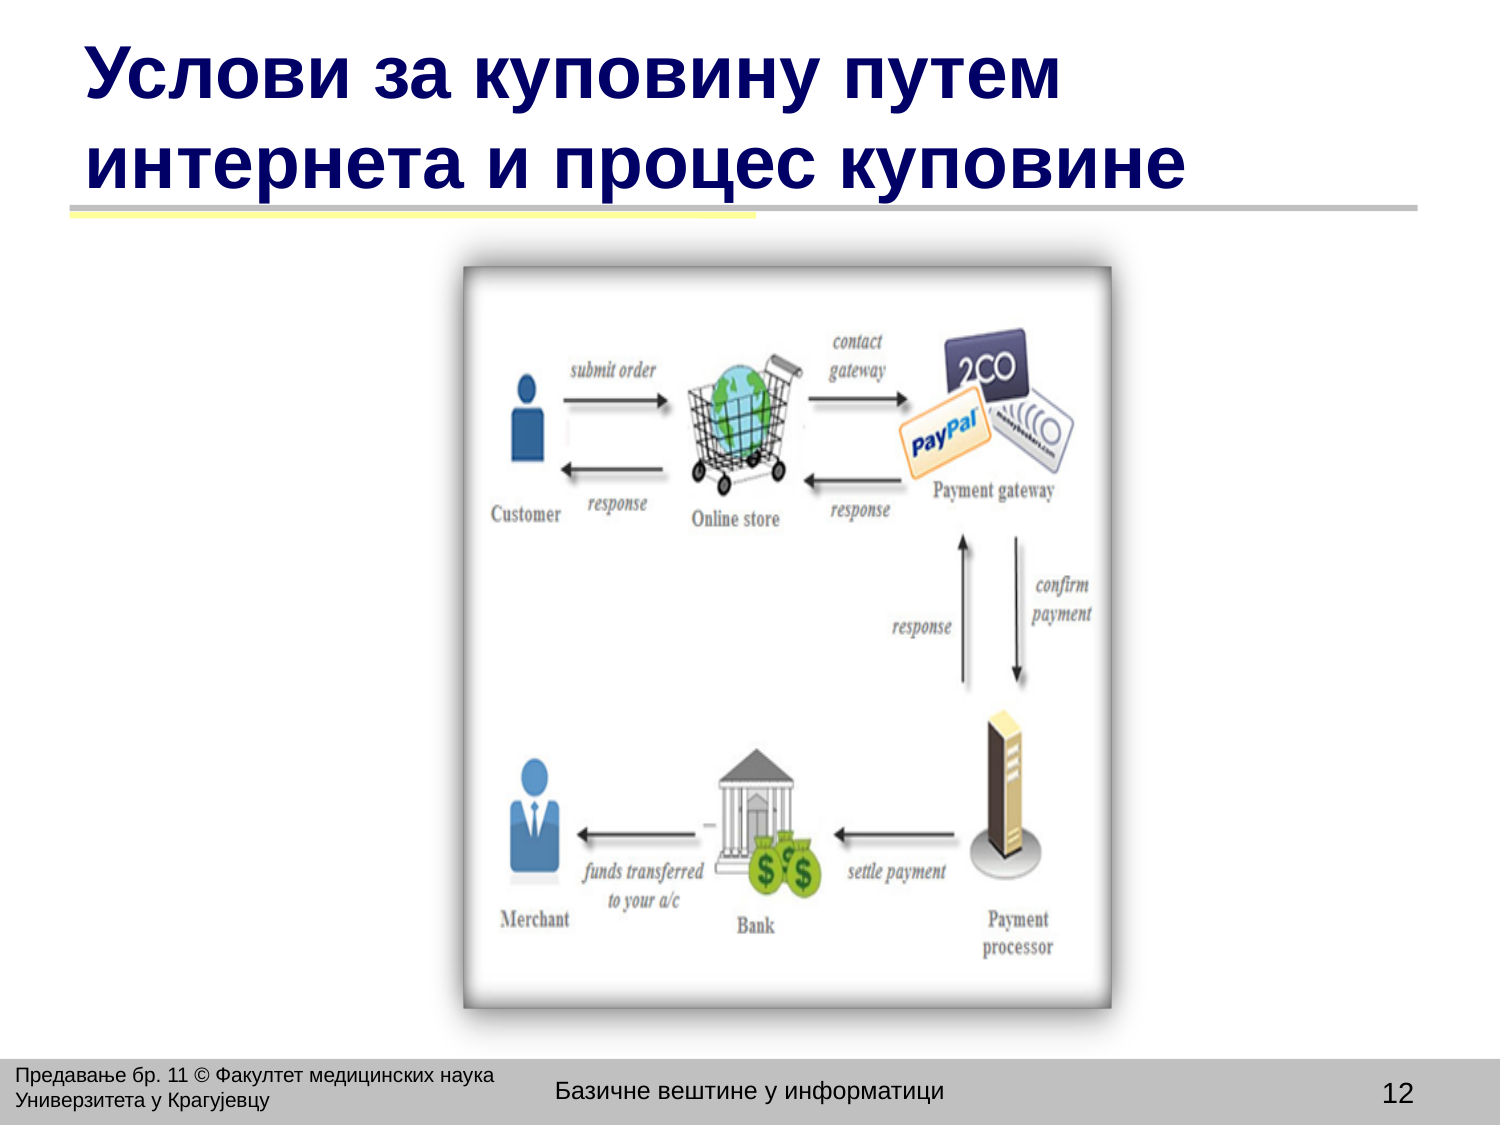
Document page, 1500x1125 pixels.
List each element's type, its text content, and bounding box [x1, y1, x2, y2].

slide_number Предавање бр. 11 © Факултет медицинских наука Универзитета у Крагујевцу [0, 1053, 621, 1108]
footer Базичне вештине у информатици [512, 1066, 988, 1125]
slide_number 12 [1079, 1066, 1430, 1125]
picture [428, 220, 1146, 1057]
title Услови за куповину путем интернета и процес куповине [69, 19, 1426, 208]
